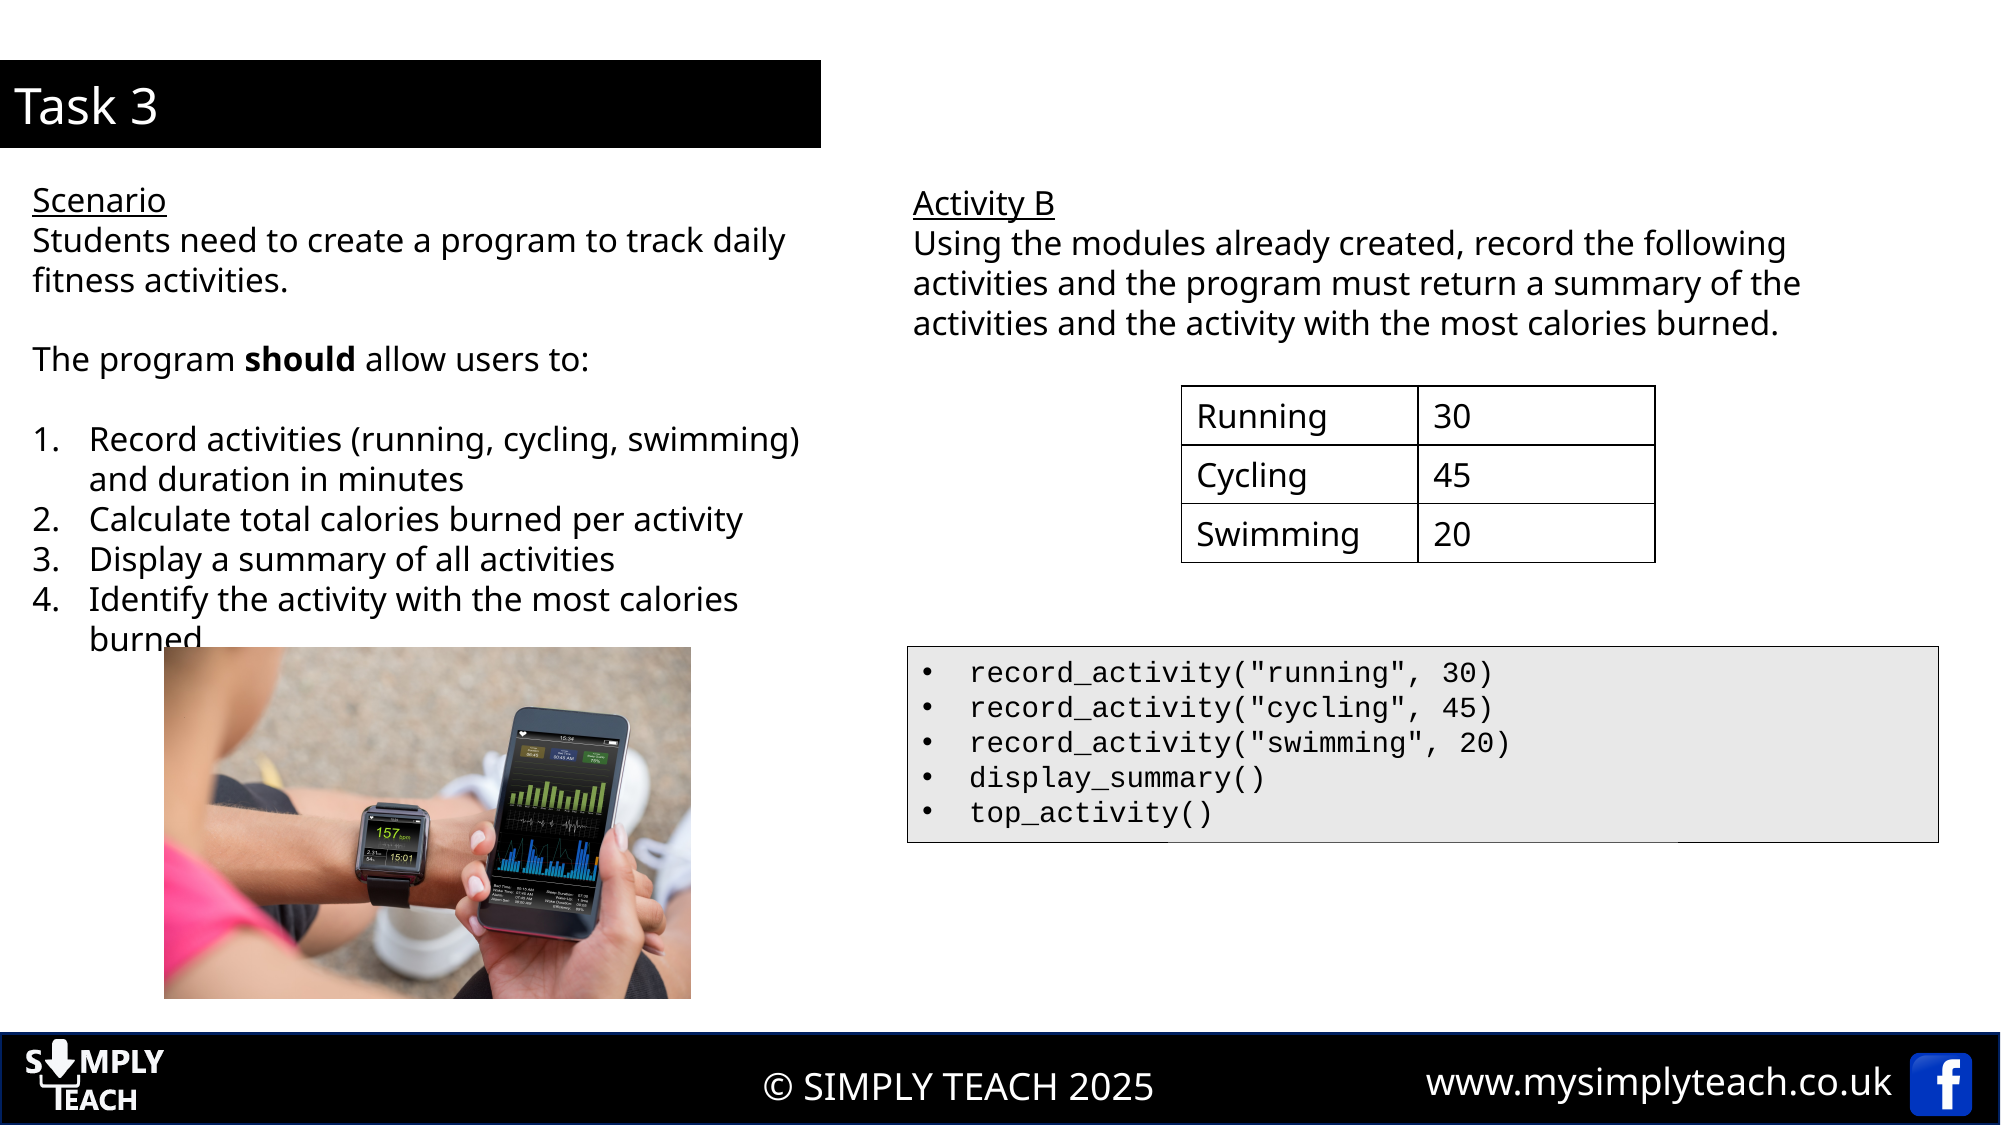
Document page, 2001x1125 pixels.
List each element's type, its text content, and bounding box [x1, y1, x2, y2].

table_header Running [1182, 387, 1417, 444]
table_header 30 [1419, 387, 1654, 444]
text_box Scenario Students need to create a program to track daily fitness activities. The program should allow users to: Record activities (running, cycling, swimming) and duration in minutes Calculate total calories burned per activity Display a summary of all activities Identify the activity with the most calories burned [17, 171, 838, 706]
table_cell 45 [1419, 446, 1654, 503]
table_cell Cycling [1182, 446, 1417, 503]
picture [163, 646, 692, 1000]
text_box record_activity("running", 30) record_activity("cycling", 45) record_activity("swimming", 20) display_summary() top_activity() [906, 644, 1940, 844]
text_box Activity B Using the modules already created, record the following activities and the program must return a summary of the activities and the activity with the most calories burned. [898, 174, 1939, 350]
text_box Task 3 [0, 60, 821, 148]
table_cell 20 [1419, 504, 1654, 562]
picture [1907, 1050, 1975, 1119]
table_cell Swimming [1182, 504, 1417, 562]
picture [15, 1033, 182, 1122]
